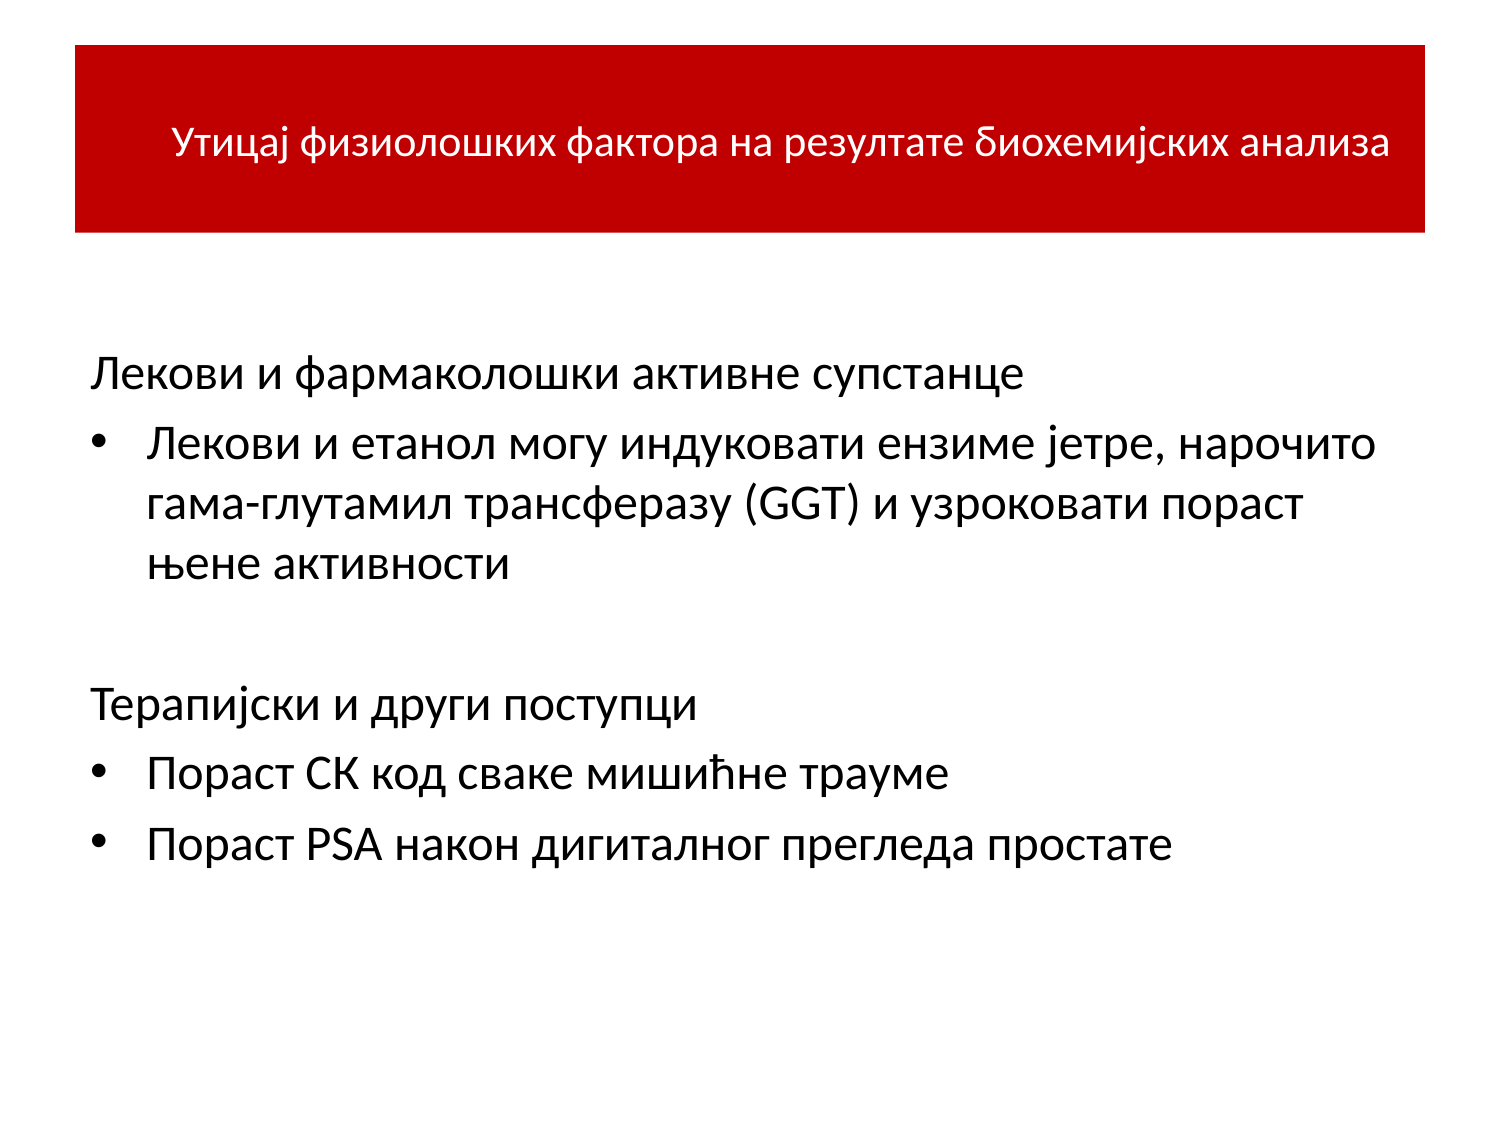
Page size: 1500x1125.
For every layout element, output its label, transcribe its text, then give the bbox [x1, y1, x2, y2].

title УтиУтицај физиолошких фактора на резултате биохемијских анализа [75, 45, 1425, 233]
list Лекови и фармаколошки активне супстанце Лекови и етанол могу индуковати ензиме јетре, нарочито гама-глутамил трансферазу (GGT) и узроковати пораст њене активности Терапијски и други поступци Пораст СК код сваке мишићне трауме Пораст PSA након дигиталног прегледа простате [75, 262, 1425, 1005]
